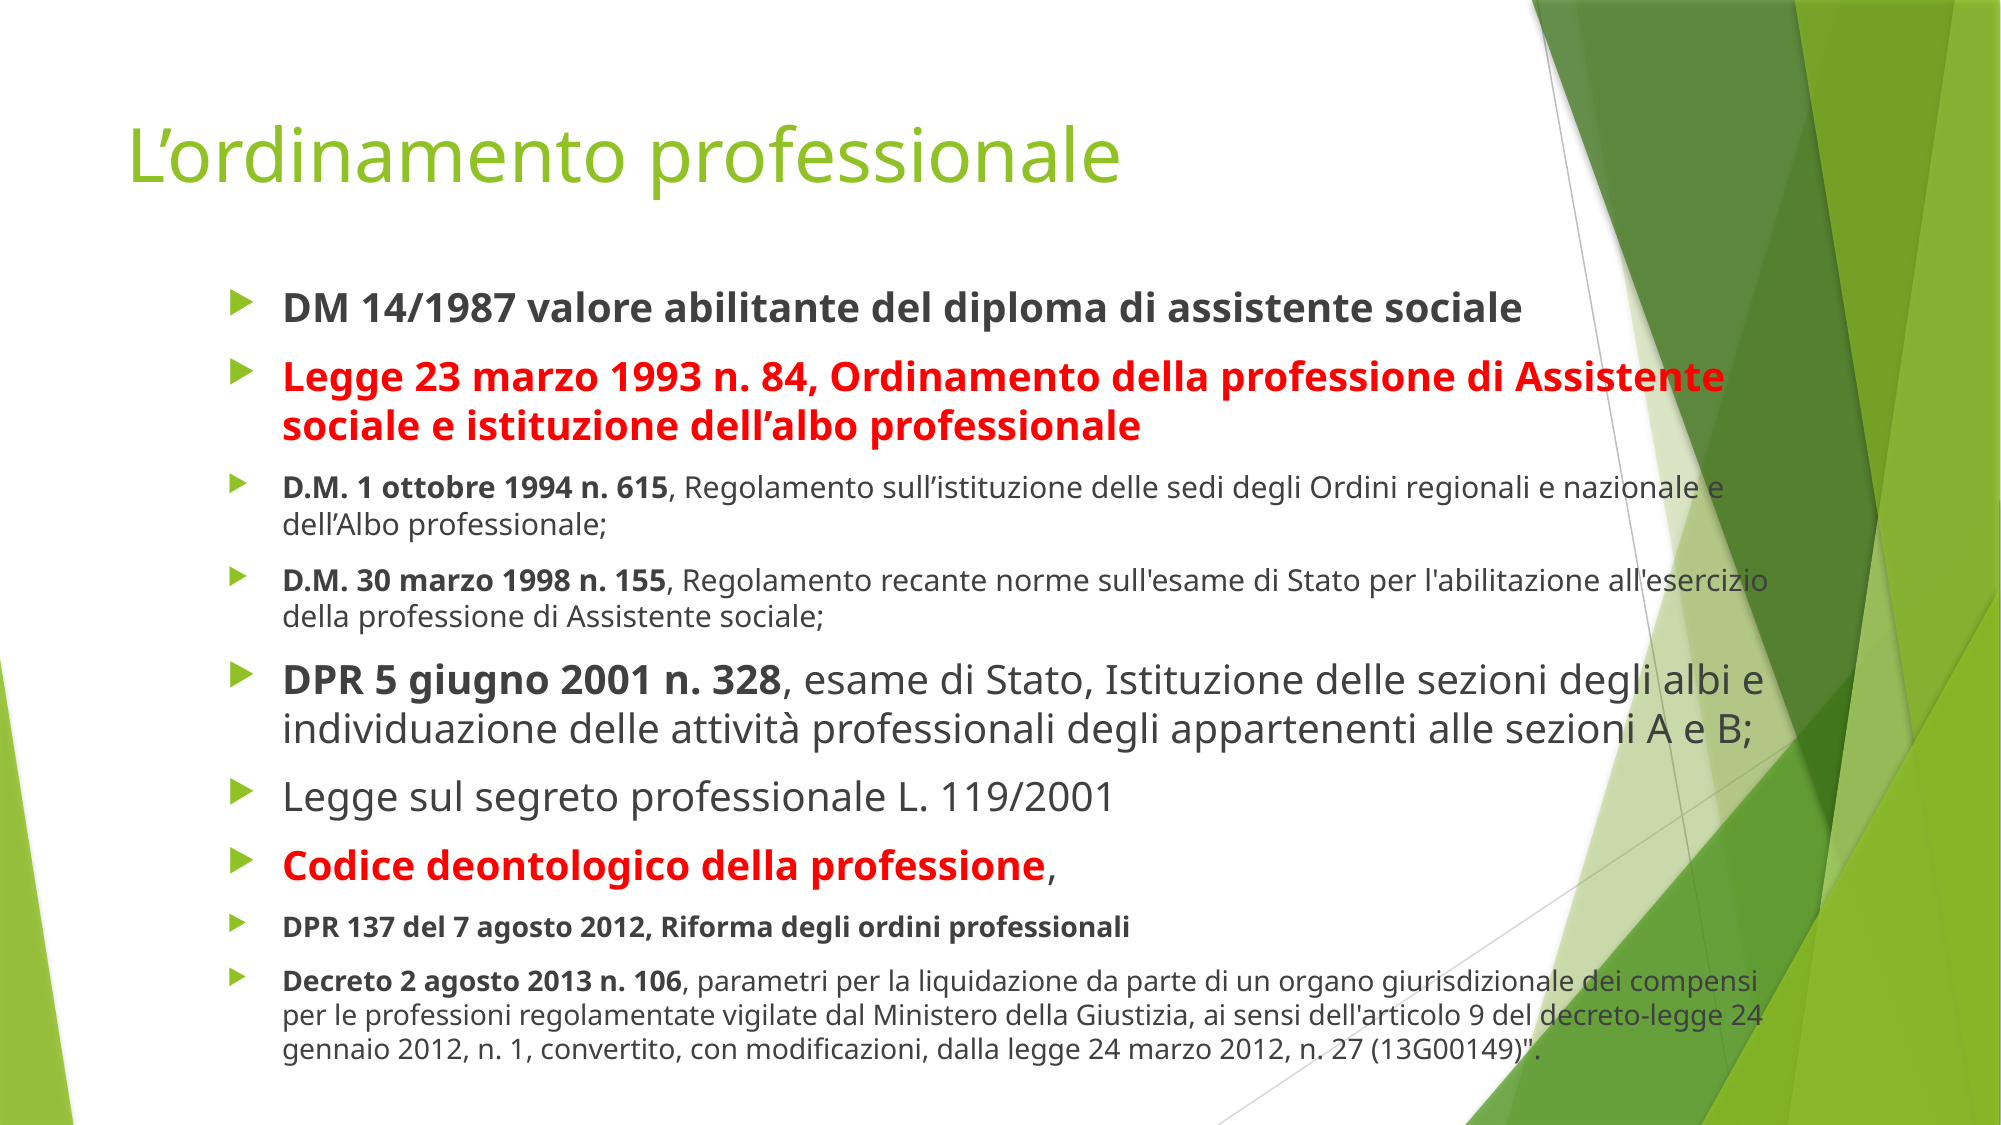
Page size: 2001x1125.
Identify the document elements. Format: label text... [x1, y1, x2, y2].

list DM 14/1987 valore abilitante del diploma di assistente sociale Legge 23 marzo 1993 n. 84, Ordinamento della professione di Assistente sociale e istituzione dell’albo professionale D.M. 1 ottobre 1994 n. 615, Regolamento sull’istituzione delle sedi degli Ordini regionali e nazionale e dell’Albo professionale; D.M. 30 marzo 1998 n. 155, Regolamento recante norme sull'esame di Stato per l'abilitazione all'esercizio della professione di Assistente sociale; DPR 5 giugno 2001 n. 328, esame di Stato, Istituzione delle sezioni degli albi e individuazione delle attività professionali degli appartenenti alle sezioni A e B; Legge sul segreto professionale L. 119/2001 Codice deontologico della professione, DPR 137 del 7 agosto 2012, Riforma degli ordini professionali Decreto 2 agosto 2013 n. 106, parametri per la liquidazione da parte di un organo giurisdizionale dei compensi per le professioni regolamentate vigilate dal Ministero della Giustizia, ai sensi dell'articolo 9 del decreto-legge 24 gennaio 2012, n. 1, convertito, con modificazioni, dalla legge 24 marzo 2012, n. 27 (13G00149)". [212, 275, 1788, 1083]
title L’ordinamento professionale [111, 99, 1522, 317]
